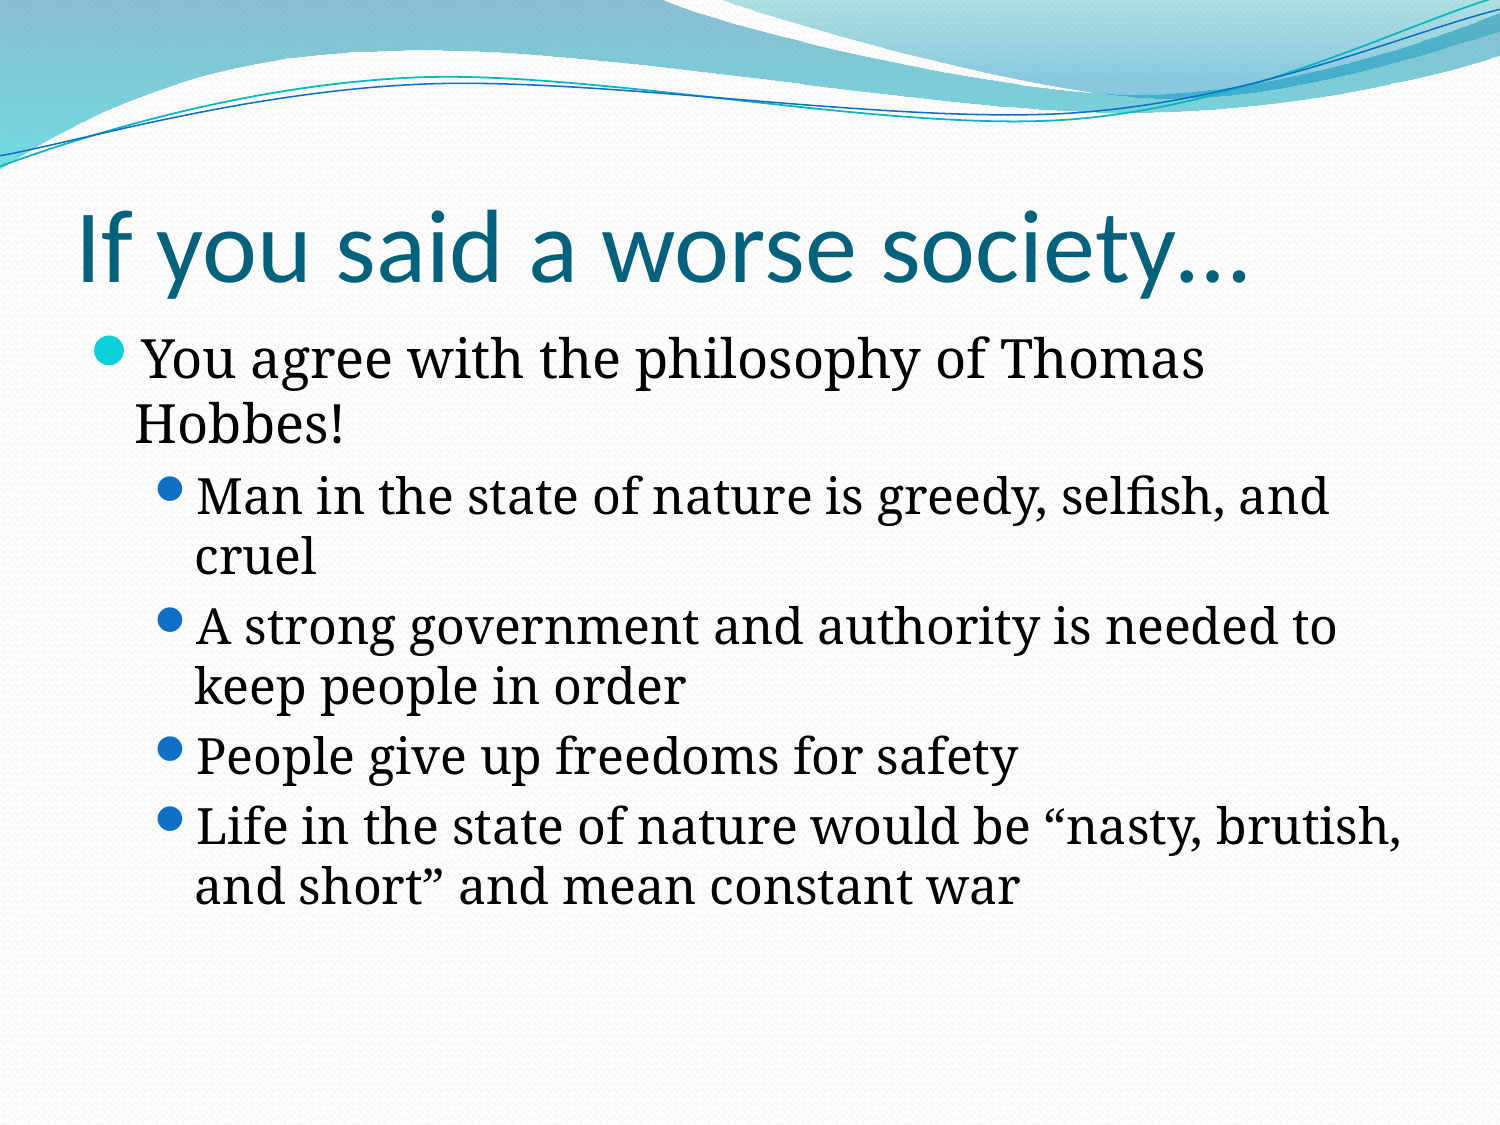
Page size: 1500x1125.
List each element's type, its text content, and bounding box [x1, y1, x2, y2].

title If you said a worse society… [75, 115, 1425, 303]
list You agree with the philosophy of Thomas Hobbes! Man in the state of nature is greedy, selfish, and cruel A strong government and authority is needed to keep people in order People give up freedoms for safety Life in the state of nature would be “nasty, brutish, and short” and mean constant war [75, 317, 1425, 1038]
